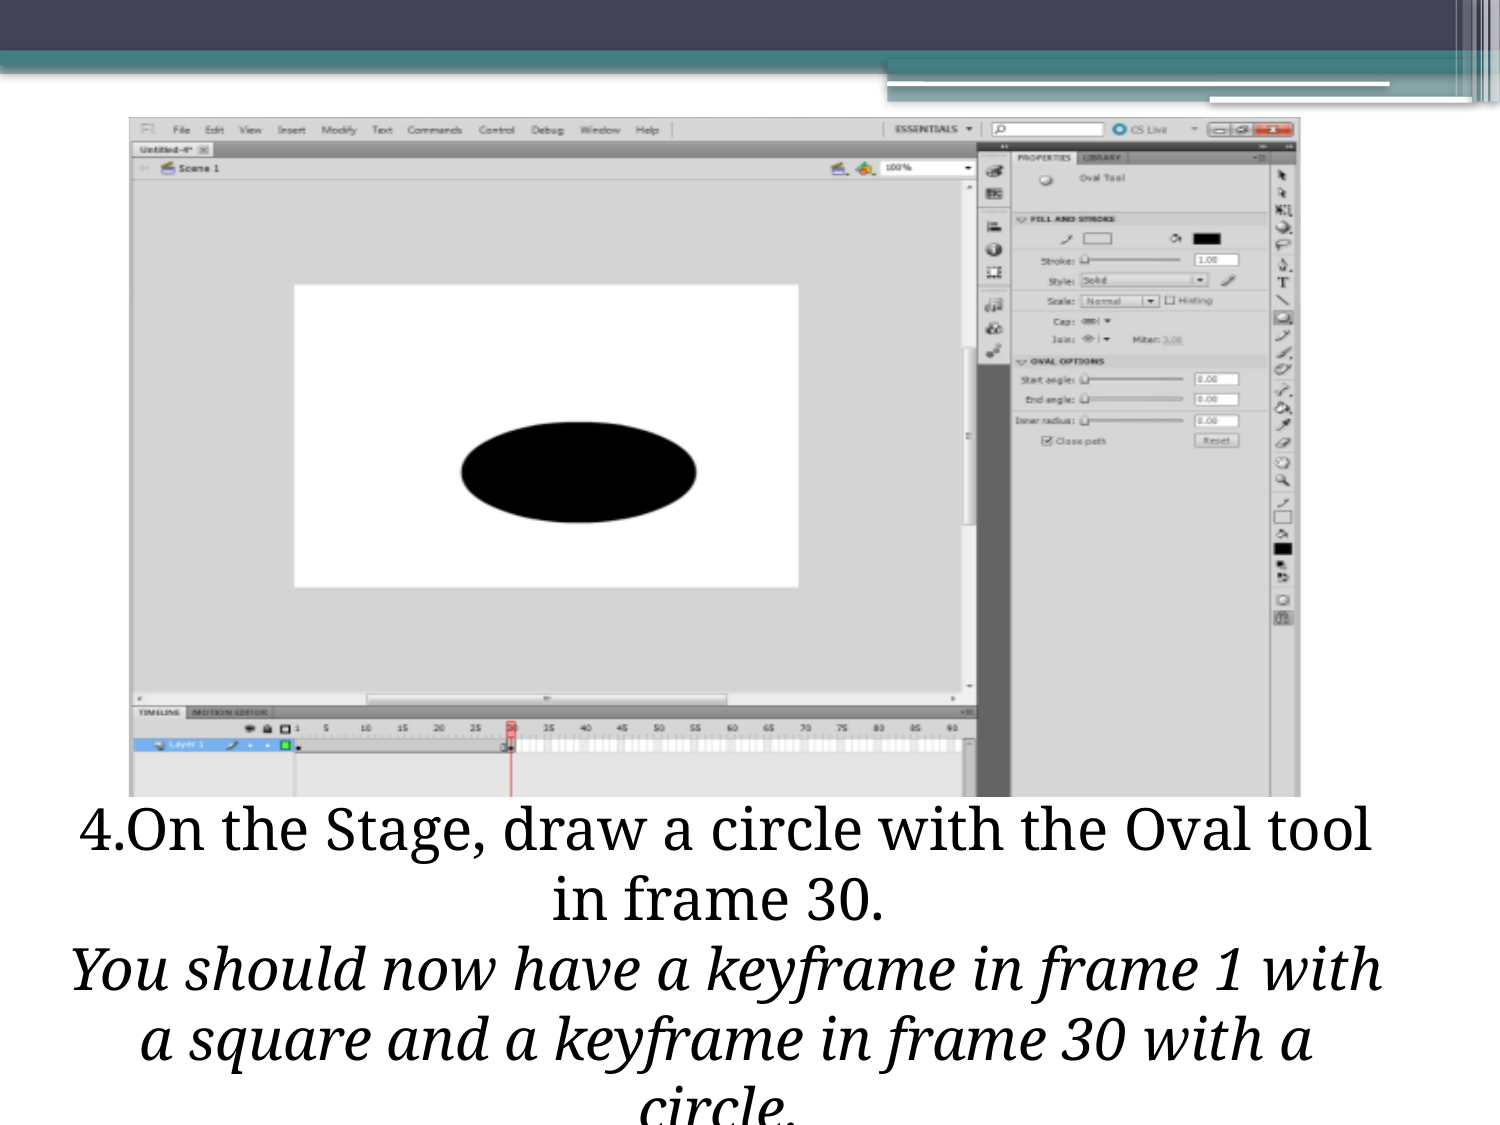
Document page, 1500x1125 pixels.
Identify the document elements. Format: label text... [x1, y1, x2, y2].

picture [128, 116, 1301, 798]
text_box 4.On the Stage, draw a circle with the Oval tool in frame 30. You should now have a keyframe in frame 1 with a square and a keyframe in frame 30 with a circle. [46, 785, 1407, 1125]
